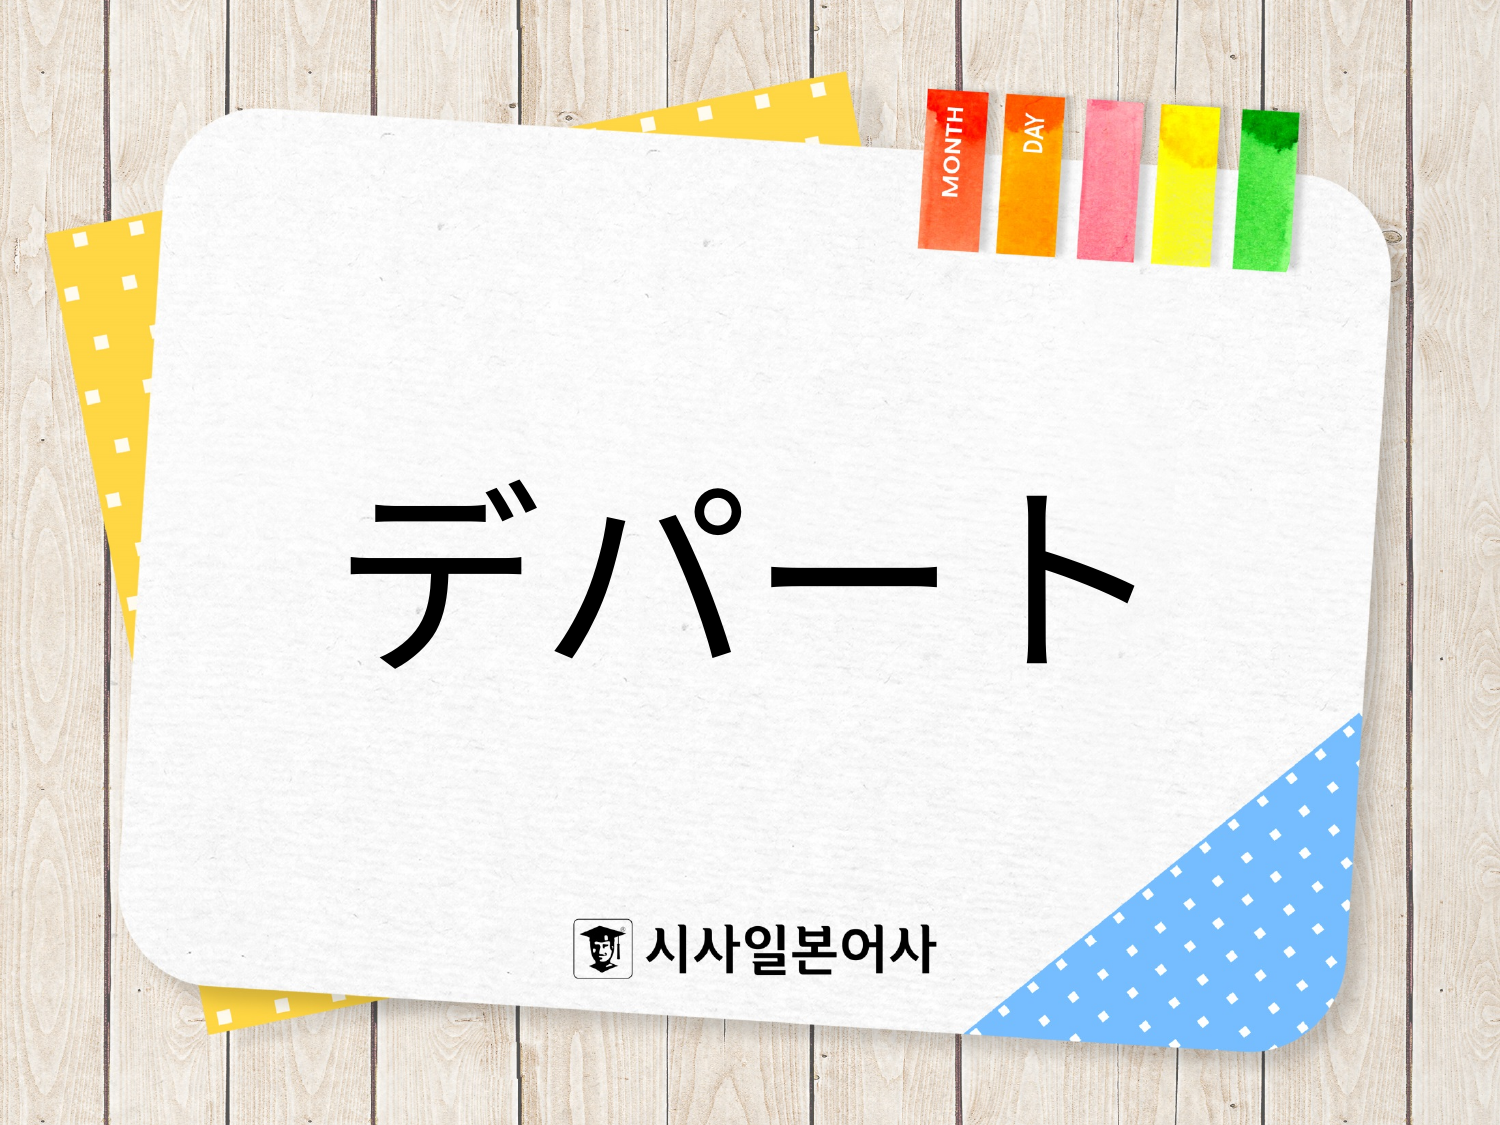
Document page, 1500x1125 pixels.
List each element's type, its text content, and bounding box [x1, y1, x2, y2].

picture [0, 0, 1500, 1125]
title デパート [75, 338, 1425, 811]
